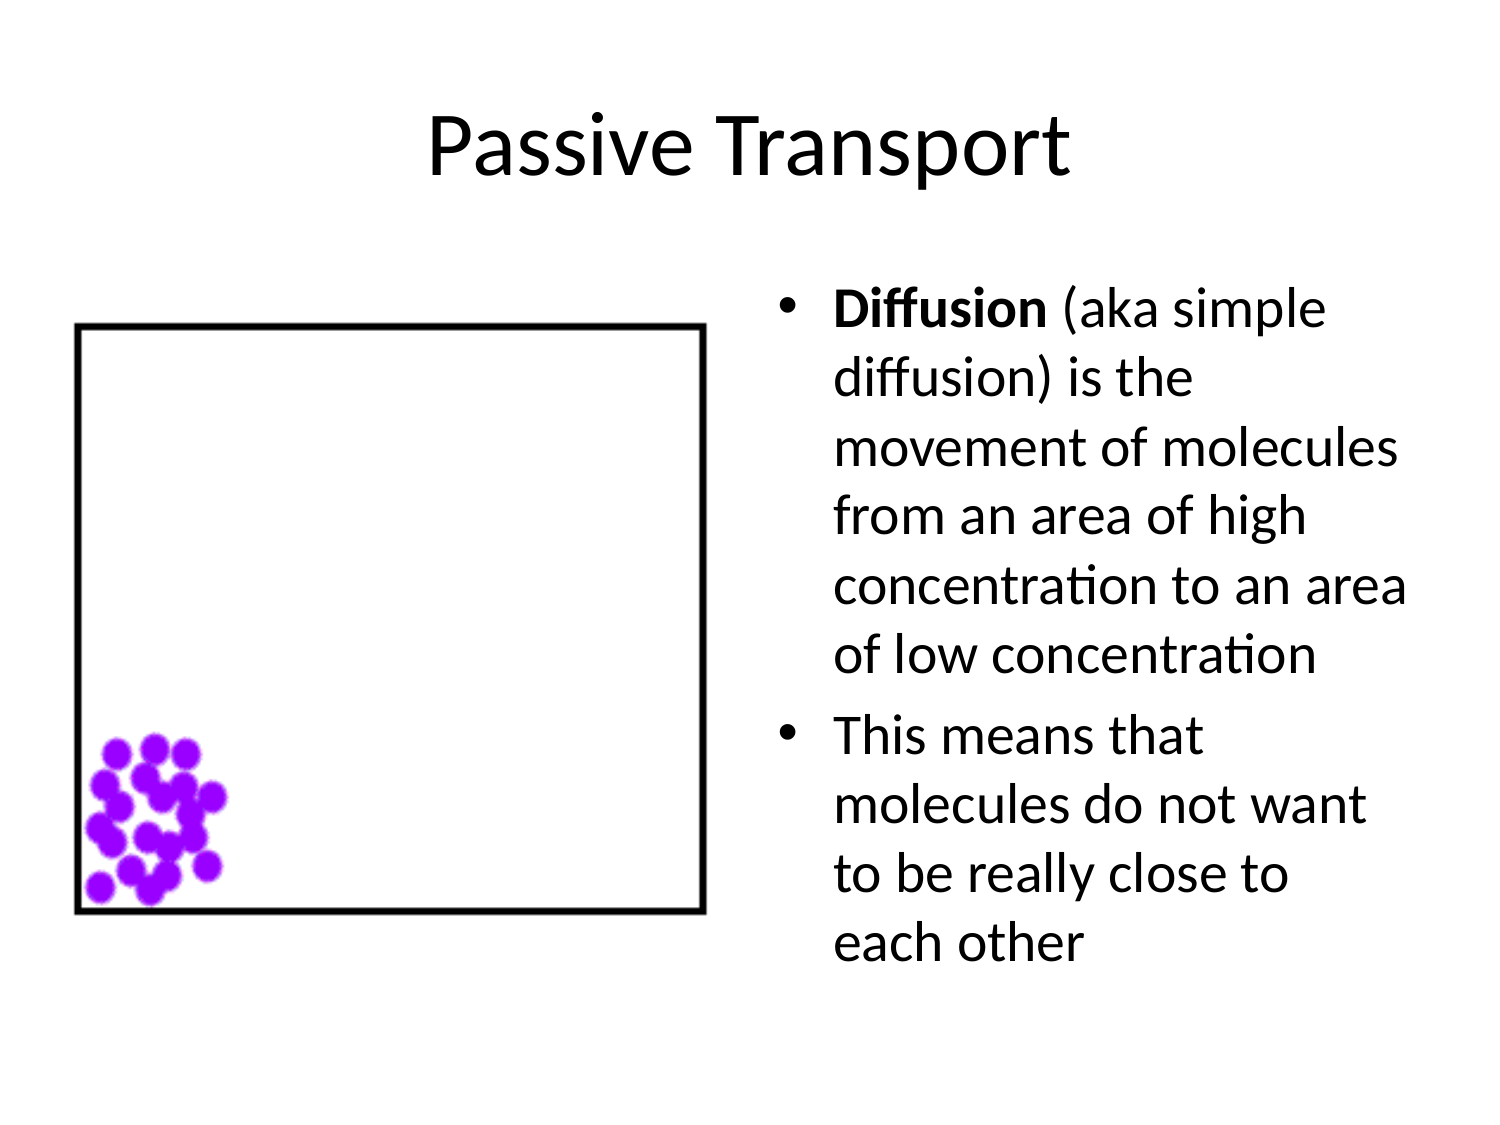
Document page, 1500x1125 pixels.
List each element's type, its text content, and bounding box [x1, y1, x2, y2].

list Diffusion (aka simple diffusion) is the movement of molecules from an area of high concentration to an area of low concentration This means that molecules do not want to be really close to each other [762, 262, 1425, 1005]
title Passive Transport [75, 45, 1425, 233]
picture [37, 262, 751, 976]
